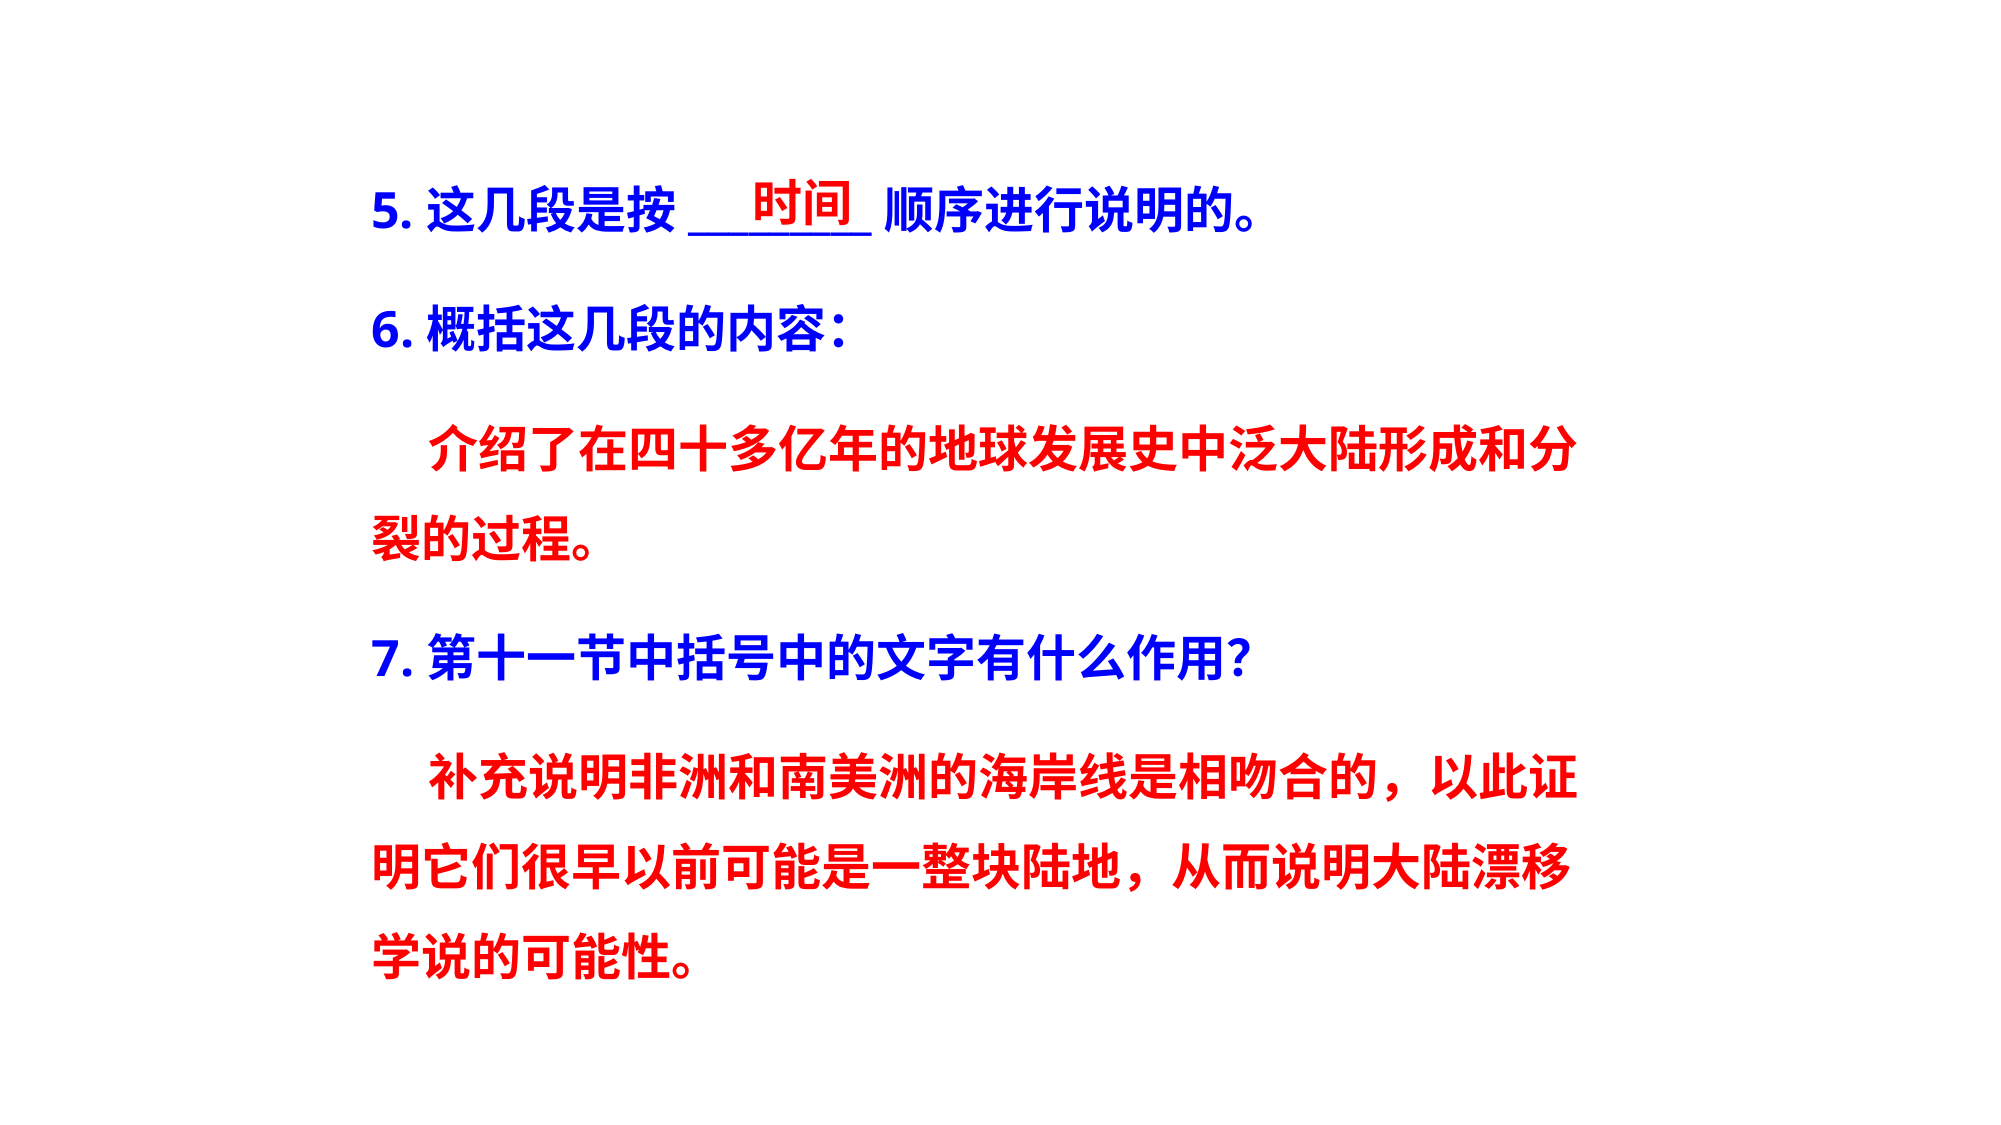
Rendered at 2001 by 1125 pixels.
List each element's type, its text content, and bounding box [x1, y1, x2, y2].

text_box 时间 [737, 164, 1008, 239]
text_box 6.概括这几段的内容： [356, 260, 1529, 366]
text_box 介绍了在四十多亿年的地球发展史中泛大陆形成和分裂的过程。 [356, 379, 1630, 575]
text_box 7.第十一节中括号中的文字有什么作用？ [356, 588, 1587, 694]
text_box 补充说明非洲和南美洲的海岸线是相吻合的，以此证明它们很早以前可能是一整块陆地，从而说明大陆漂移学说的可能性。 [356, 708, 1634, 993]
text_box 5.这几段是按_________顺序进行说明的。 [356, 141, 1564, 246]
